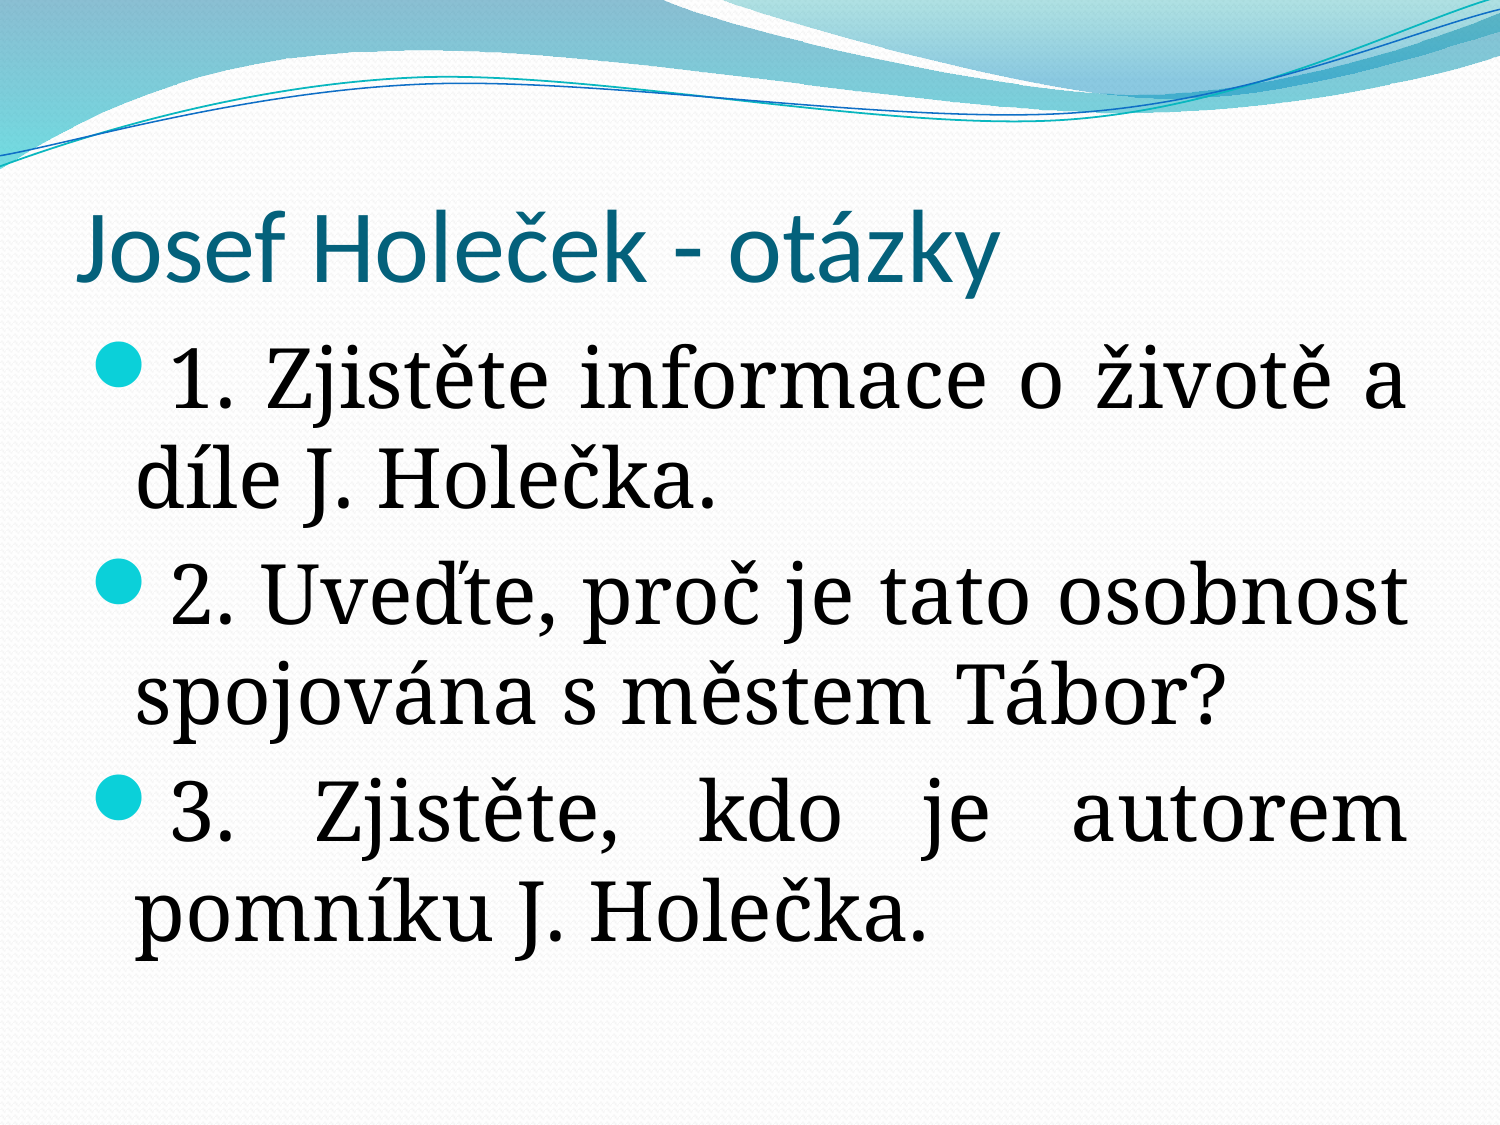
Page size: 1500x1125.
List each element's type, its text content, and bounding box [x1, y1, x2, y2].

list 1. Zjistěte informace o životě a díle J. Holečka. 2. Uveďte, proč je tato osobnost spojována s městem Tábor? 3. Zjistěte, kdo je autorem pomníku J. Holečka. [75, 317, 1425, 1038]
title Josef Holeček - otázky [75, 115, 1425, 303]
